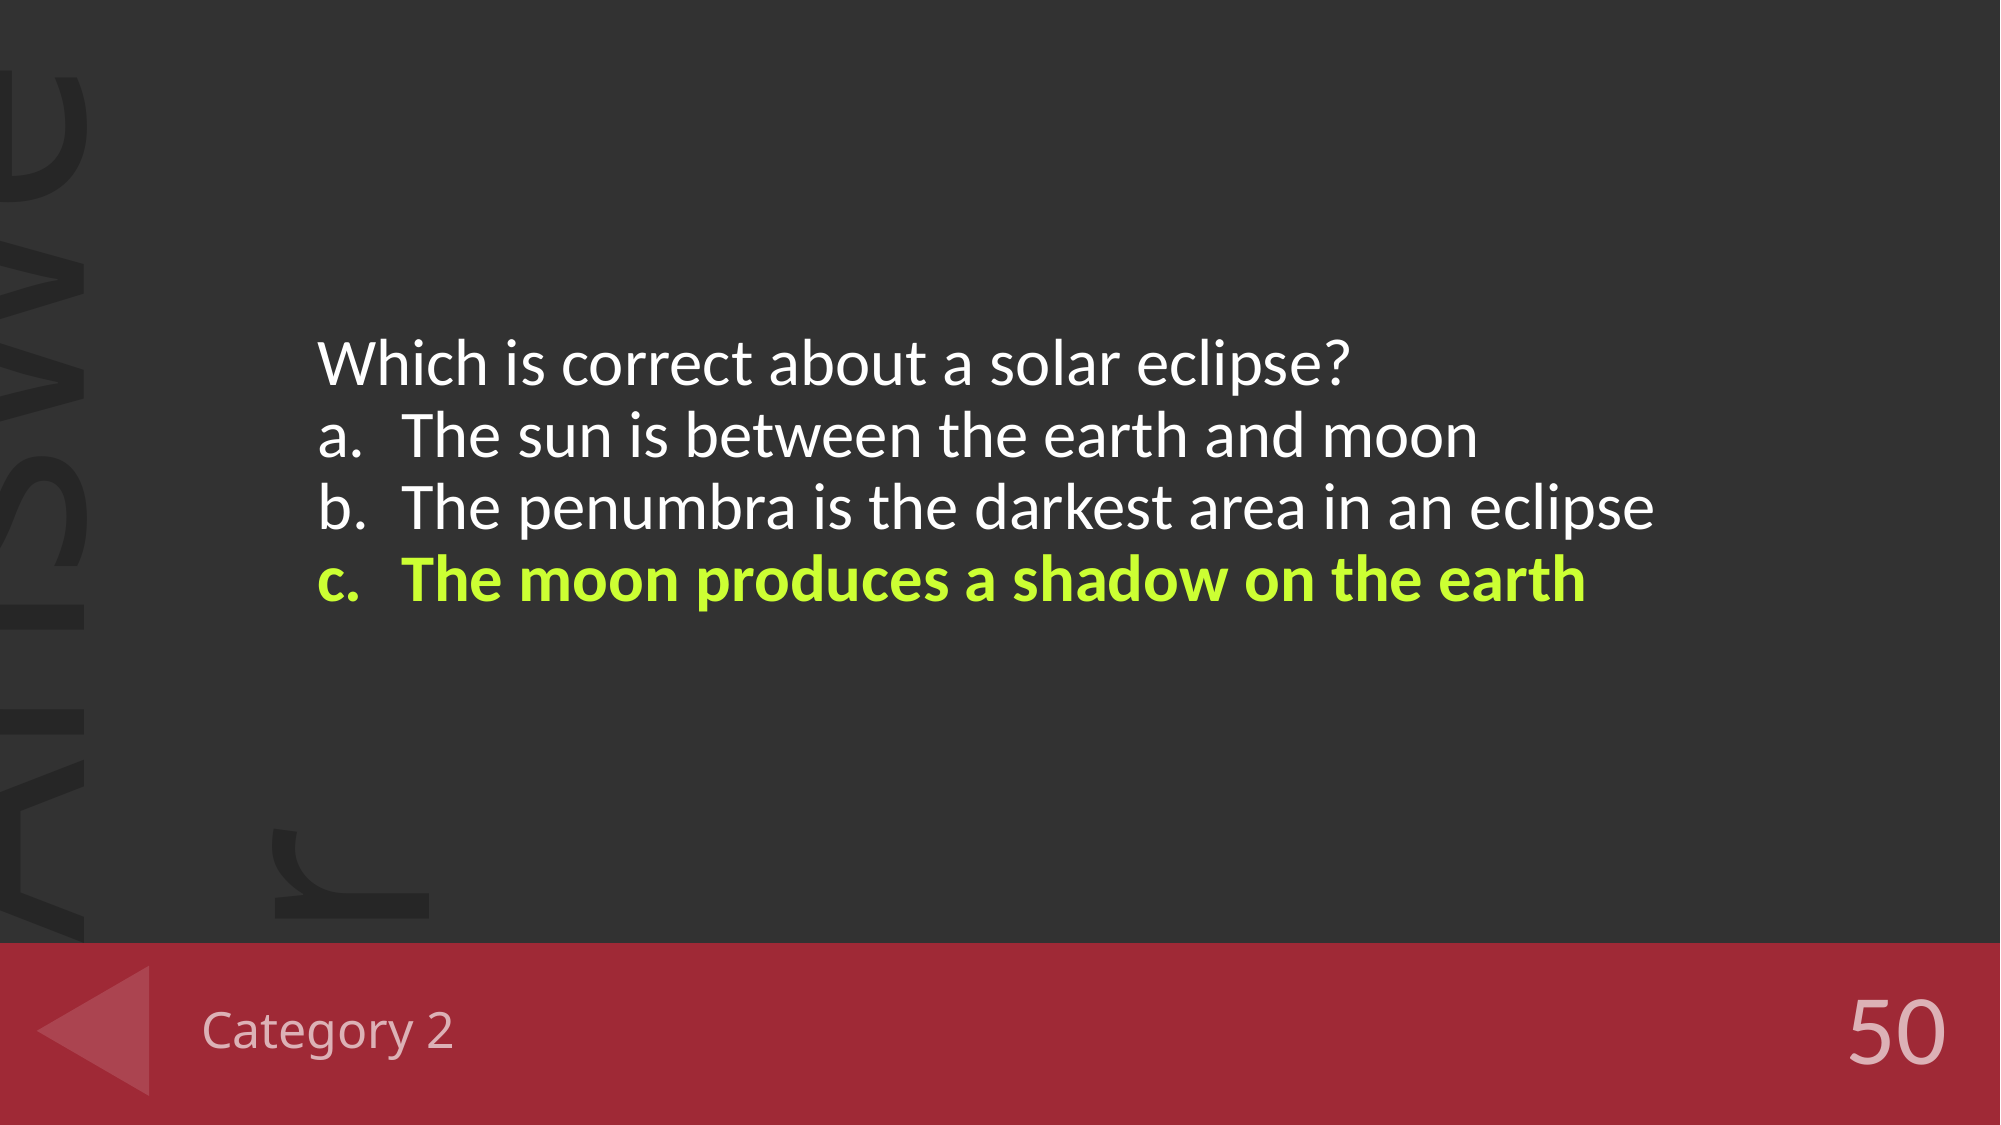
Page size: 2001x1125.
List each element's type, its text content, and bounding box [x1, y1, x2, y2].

list Which is correct about a solar eclipse? The sun is between the earth and moon The penumbra is the darkest area in an eclipse The moon produces a shadow on the earth [302, 307, 1760, 636]
title Category 2 [185, 967, 1494, 1097]
list 50 [1494, 967, 1963, 1097]
